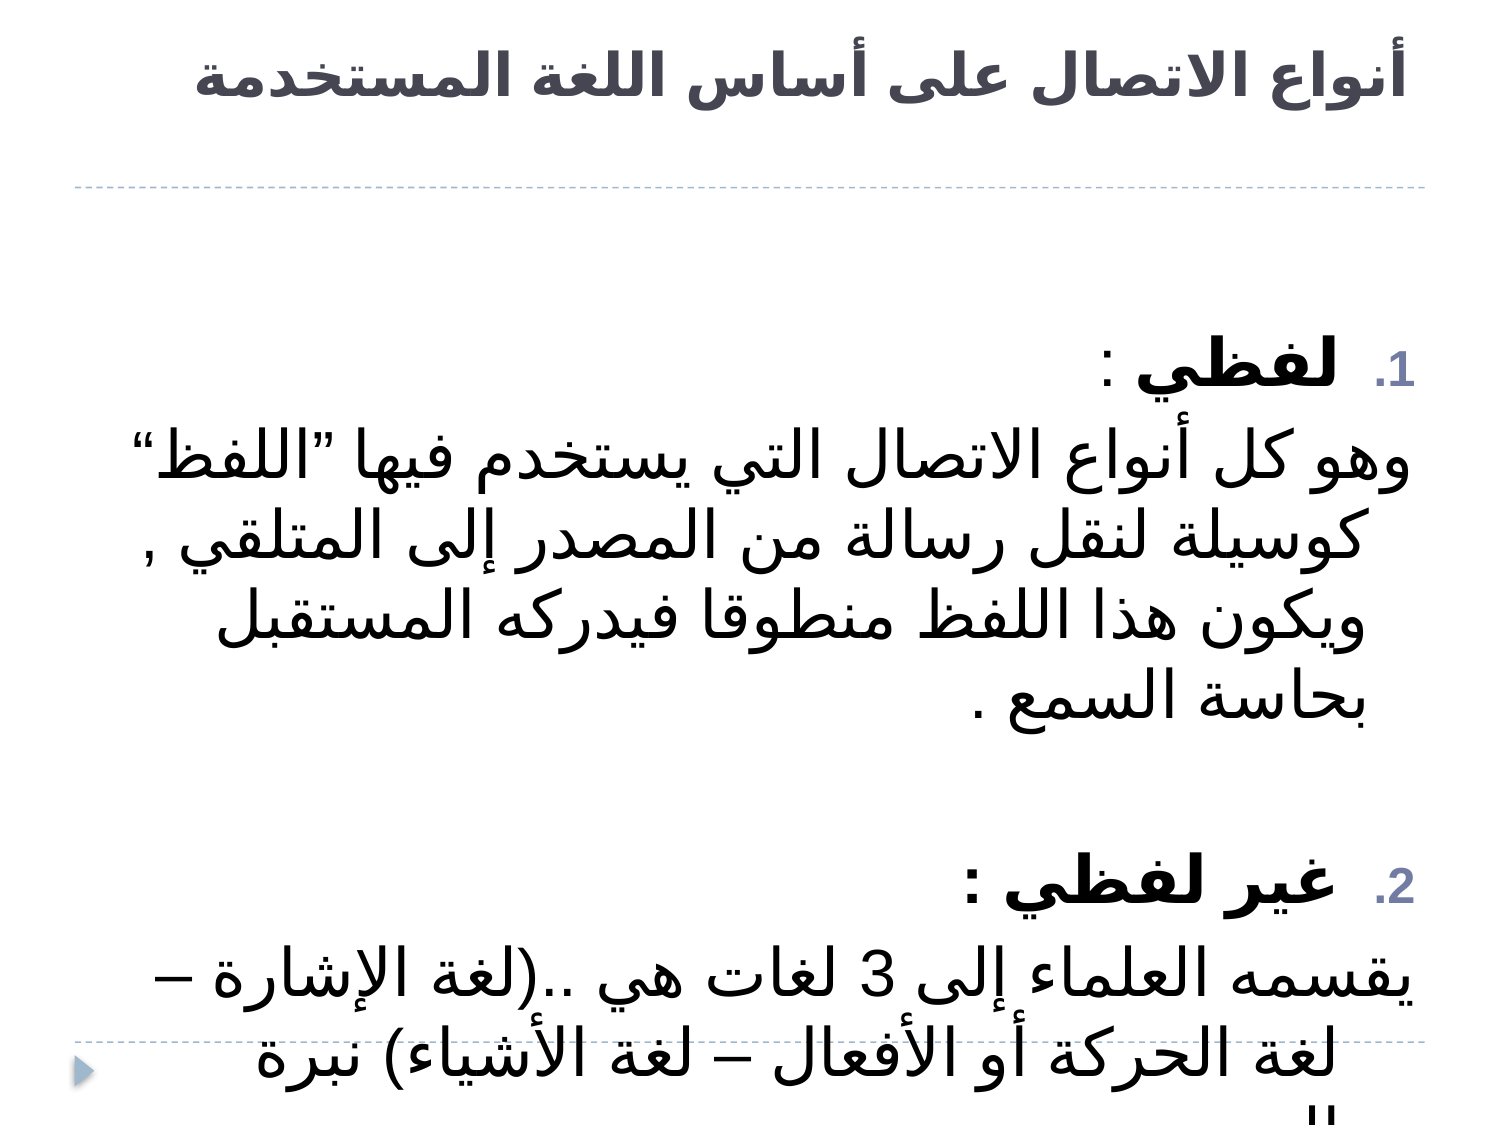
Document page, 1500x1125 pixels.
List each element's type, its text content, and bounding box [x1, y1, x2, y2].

title أنواع الاتصال على أساس اللغة المستخدمة [75, 24, 1425, 188]
list لفظي : وهو كل أنواع الاتصال التي يستخدم فيها ”اللفظ“ كوسيلة لنقل رسالة من المصدر إلى المتلقي , ويكون هذا اللفظ منطوقا فيدركه المستقبل بحاسة السمع . غير لفظي : يقسمه العلماء إلى 3 لغات هي ..(لغة الإشارة – لغة الحركة أو الأفعال – لغة الأشياء) نبرة الصوت [57, 312, 1431, 1013]
